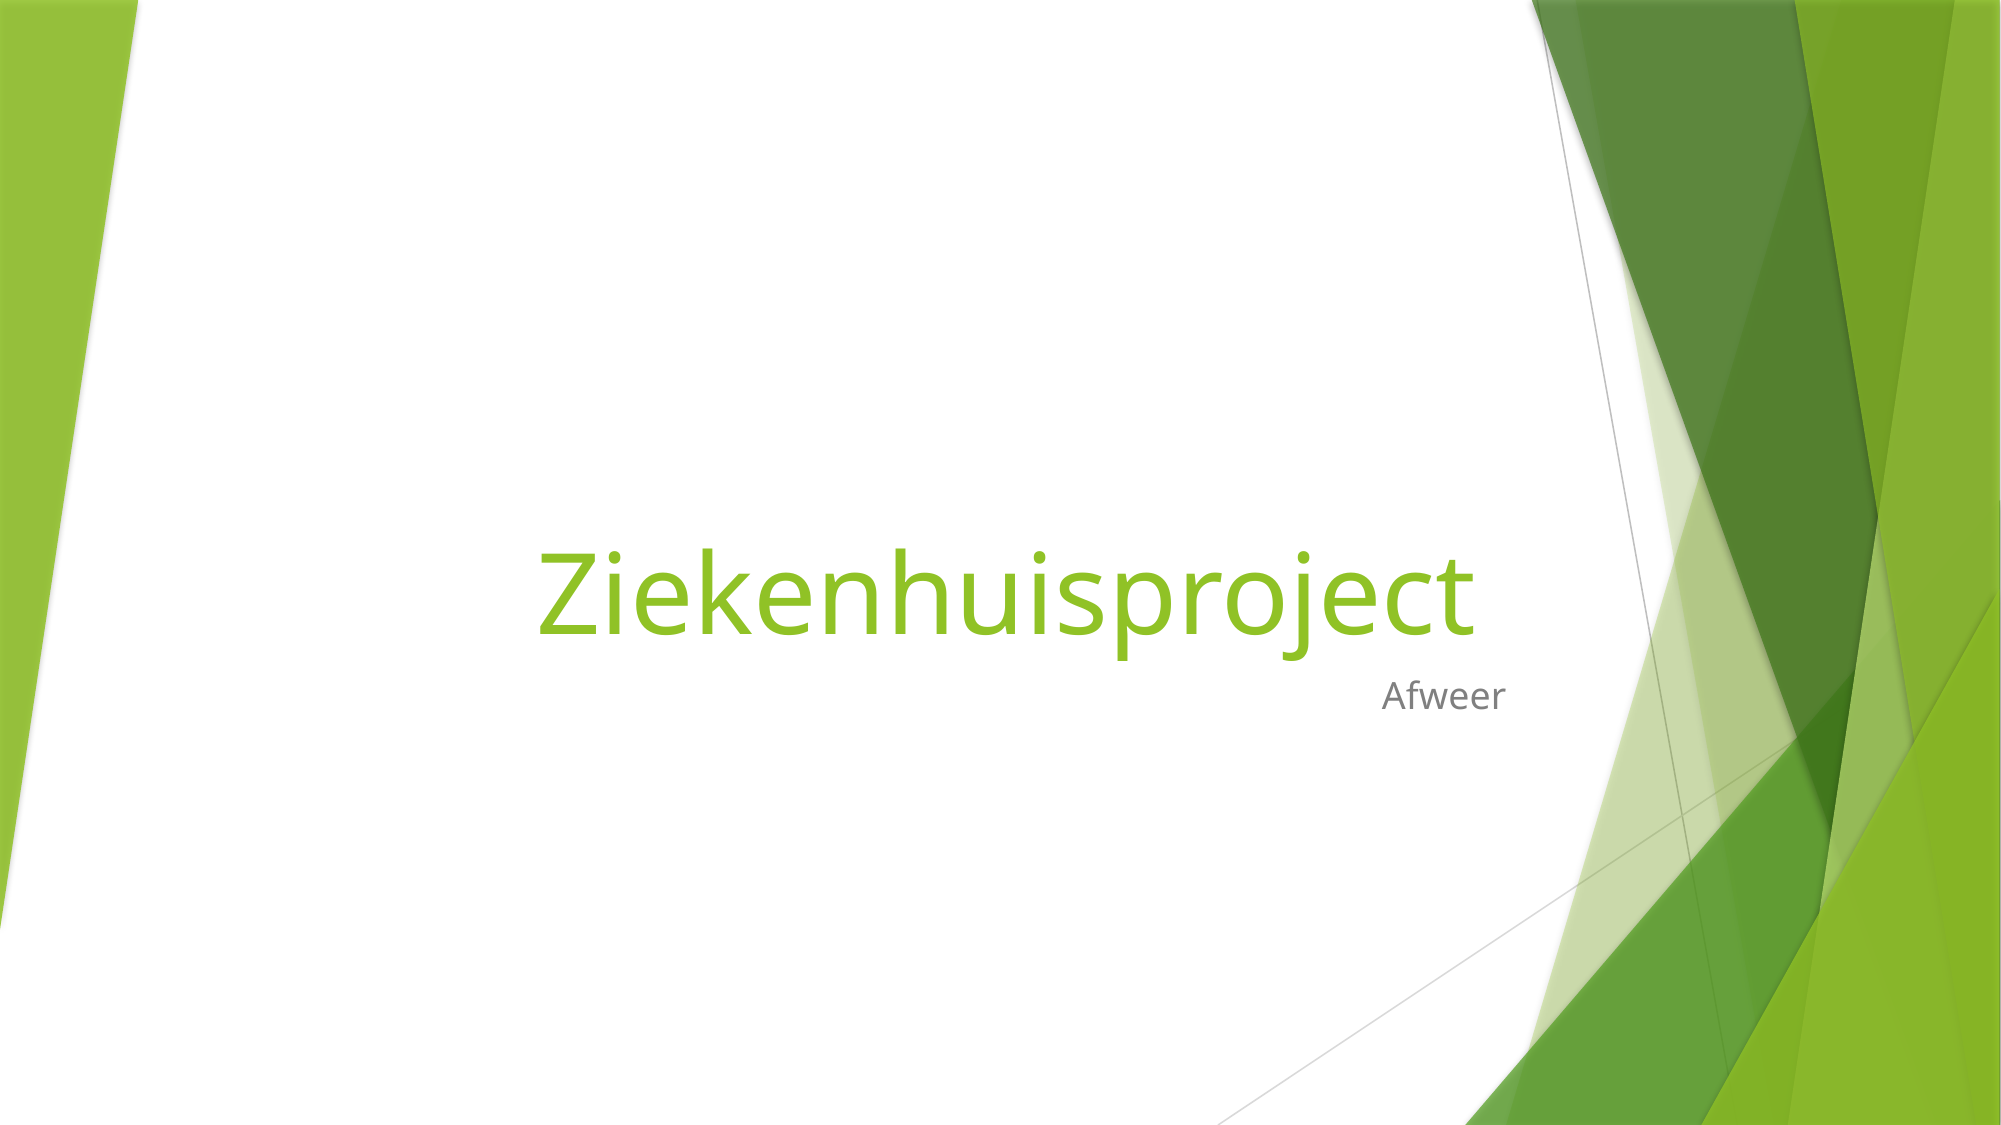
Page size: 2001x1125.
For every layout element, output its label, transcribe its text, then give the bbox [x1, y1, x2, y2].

title Ziekenhuisproject [247, 394, 1522, 664]
subtitle Afweer [247, 664, 1522, 845]
